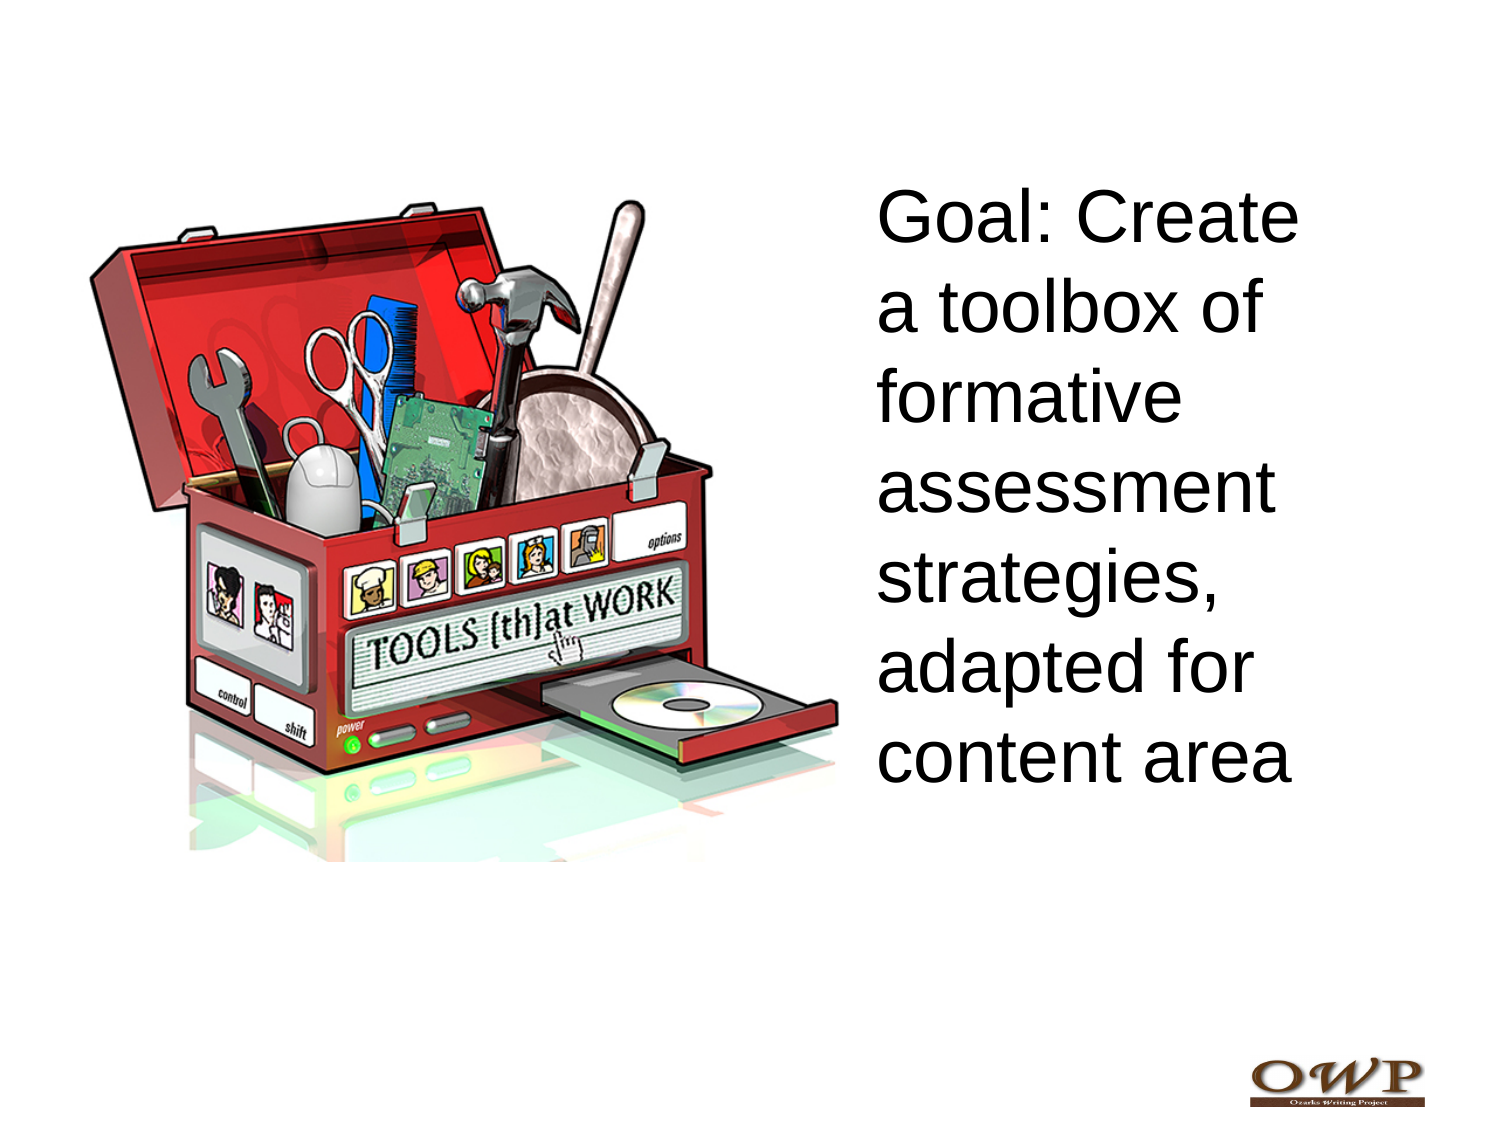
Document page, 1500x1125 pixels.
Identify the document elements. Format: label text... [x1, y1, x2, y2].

picture [1250, 1055, 1426, 1108]
picture [53, 160, 862, 862]
text_box Goal: Create a toolbox of formative assessment strategies, adapted for content area [863, 160, 1374, 806]
